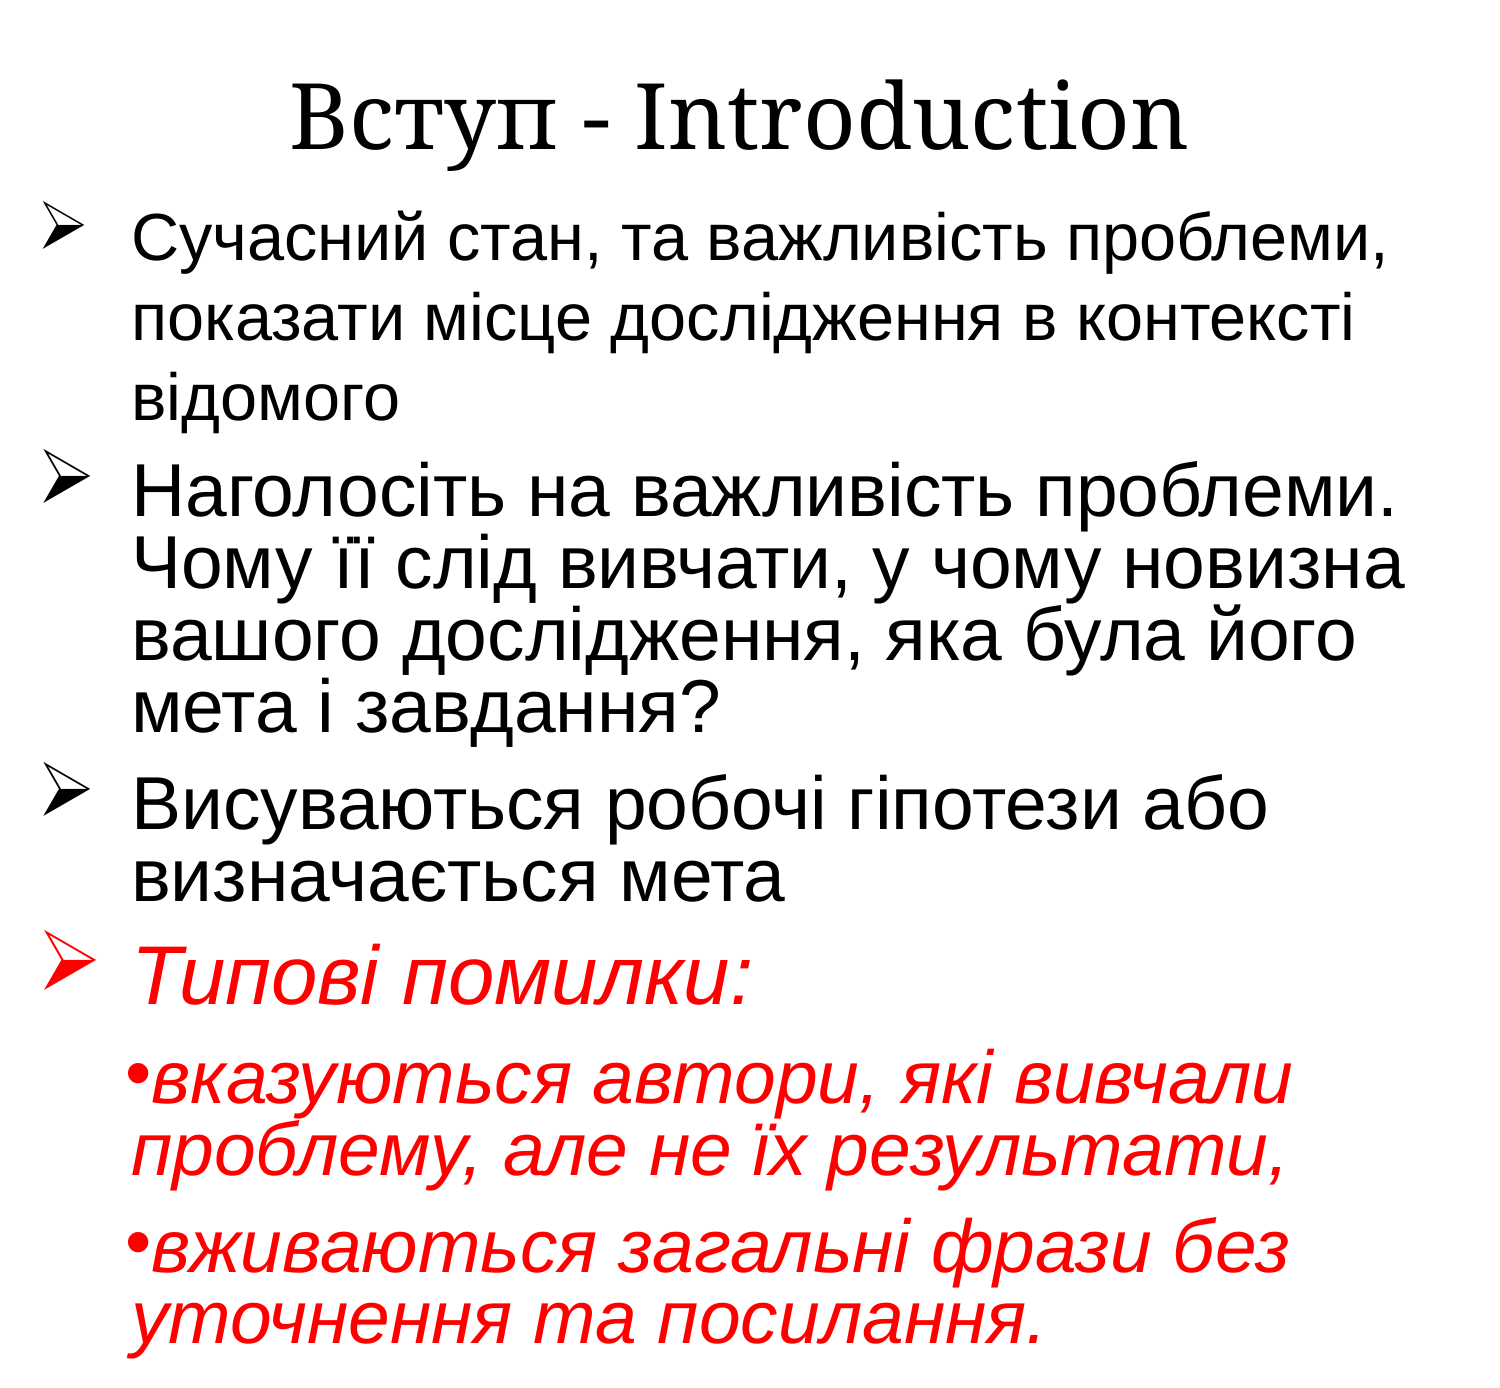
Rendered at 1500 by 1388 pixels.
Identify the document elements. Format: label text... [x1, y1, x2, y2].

text_box Сучасний стан, та важливість проблеми, показати місце дослідження в контексті відомого Наголосіть на важливість проблеми. Чому її слід вивчати, у чому новизна вашого дослідження, яка була його мета і завдання? Висуваються робочі гіпотези або визначається мета Типові помилки: вказуються автори, які вивчали проблему, але не їх результати, вживаються загальні фрази без уточнення та посилання. [37, 193, 1432, 1388]
title Вступ - Introduction [2, 18, 1478, 290]
